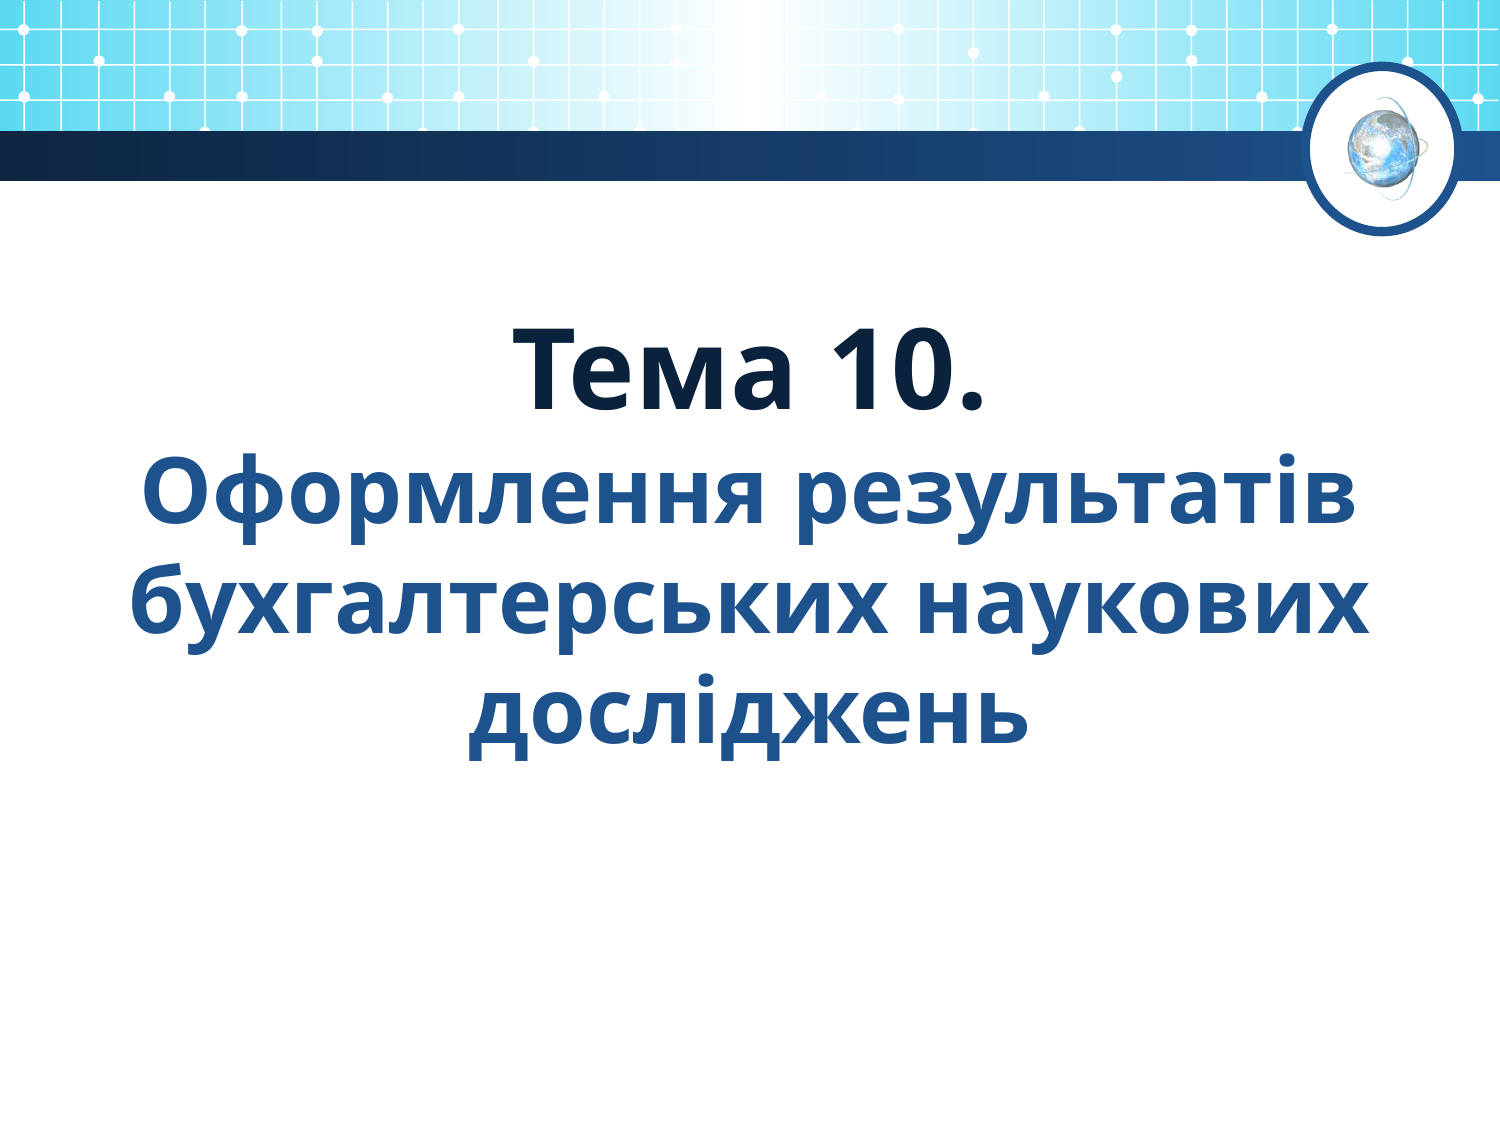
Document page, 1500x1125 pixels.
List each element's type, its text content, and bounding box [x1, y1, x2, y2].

title Тема 10. Оформлення результатів бухгалтерських наукових досліджень [0, 125, 1500, 934]
picture [1314, 72, 1450, 125]
